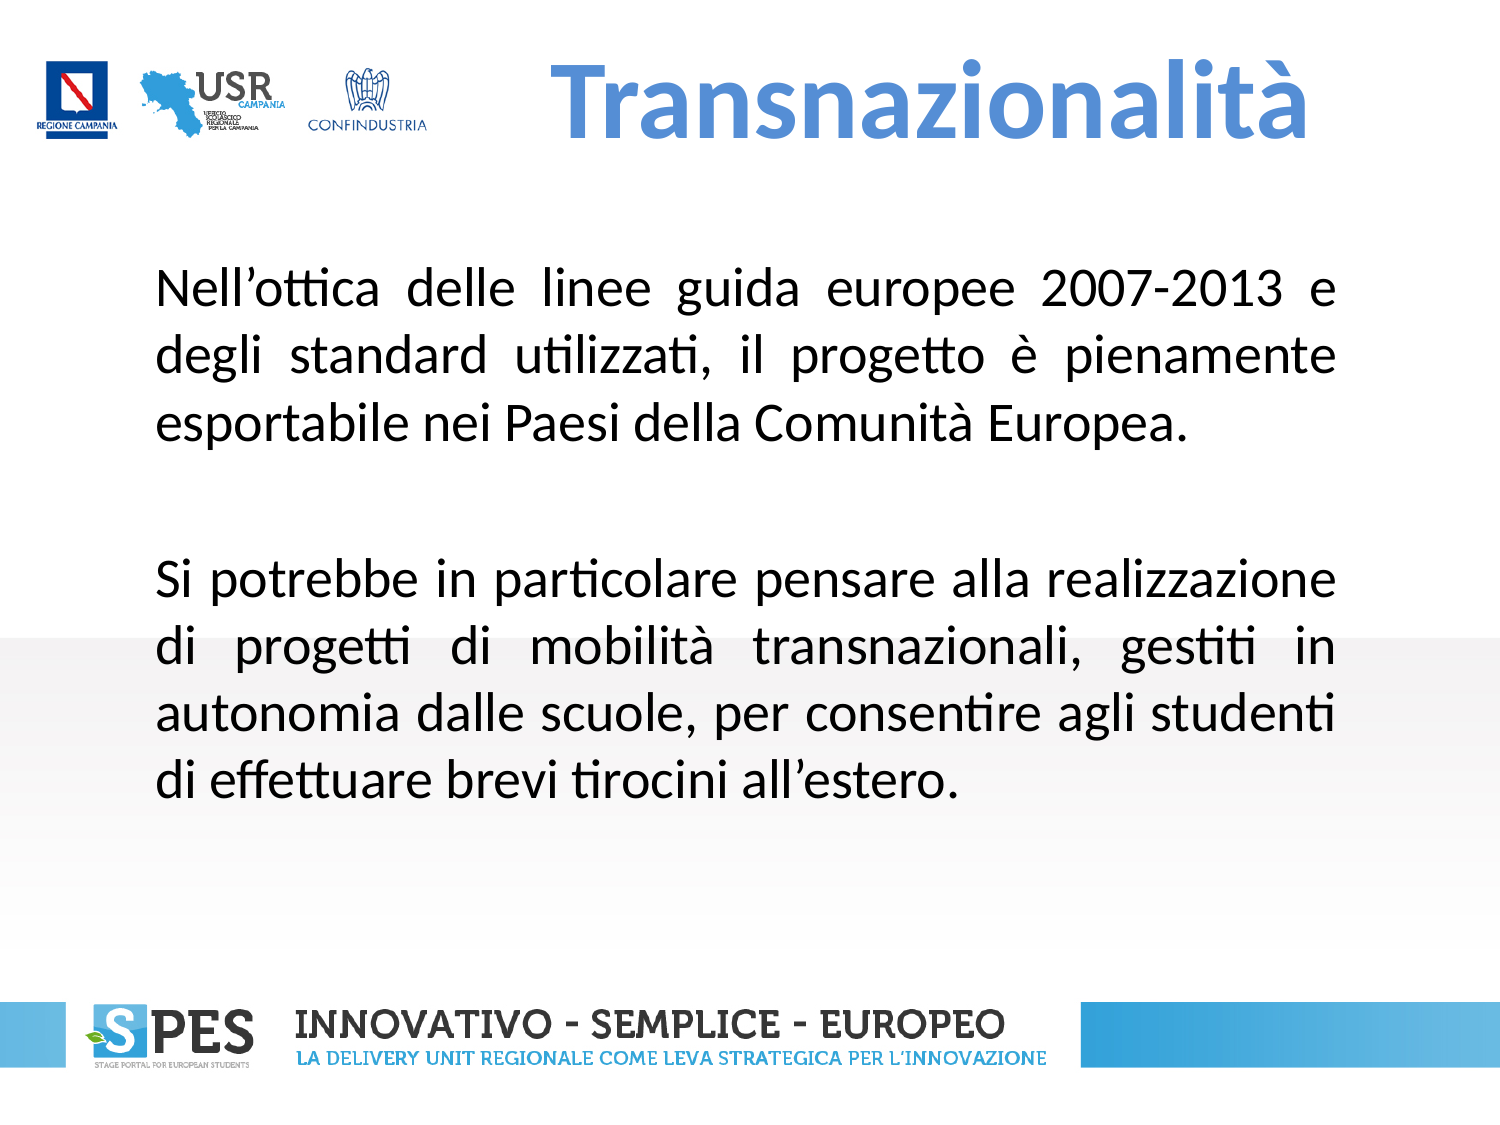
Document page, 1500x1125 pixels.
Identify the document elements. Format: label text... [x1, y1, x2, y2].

list Nell’ottica delle linee guida europee 2007-2013 e degli standard utilizzati, il progetto è pienamente esportabile nei Paesi della Comunità Europea. Si potrebbe in particolare pensare alla realizzazione di progetti di mobilità transnazionali, gestiti in autonomia dalle scuole, per consentire agli studenti di effettuare brevi tirocini all’estero. [139, 243, 1353, 819]
title Transnazionalità [362, 0, 1500, 188]
picture [0, 32, 1500, 1093]
